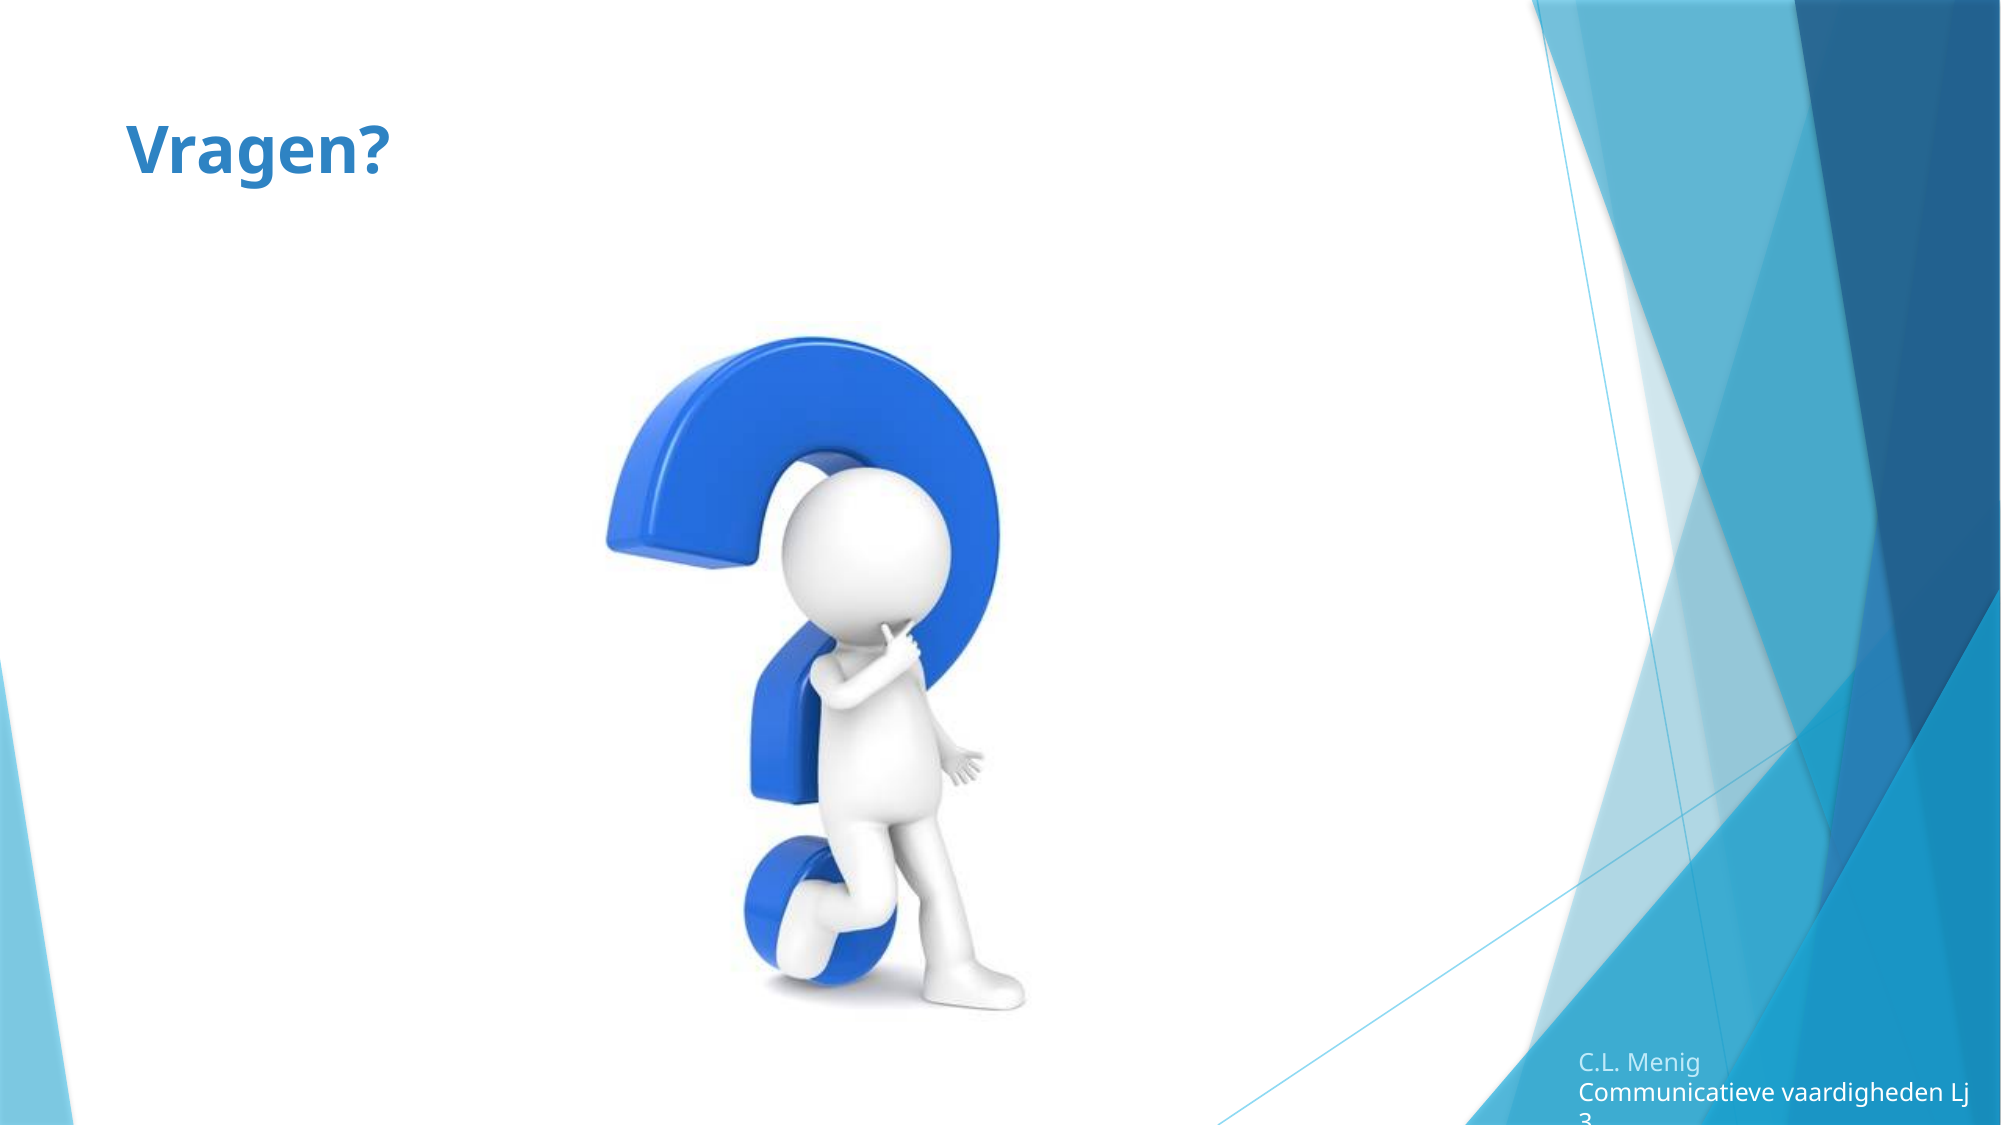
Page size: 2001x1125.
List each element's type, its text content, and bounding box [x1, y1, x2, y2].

picture [555, 320, 1077, 1025]
text_box C.L. Menig Communicatieve vaardigheden Lj 3 [1563, 1038, 2000, 1125]
title Vragen? [111, 99, 1522, 317]
